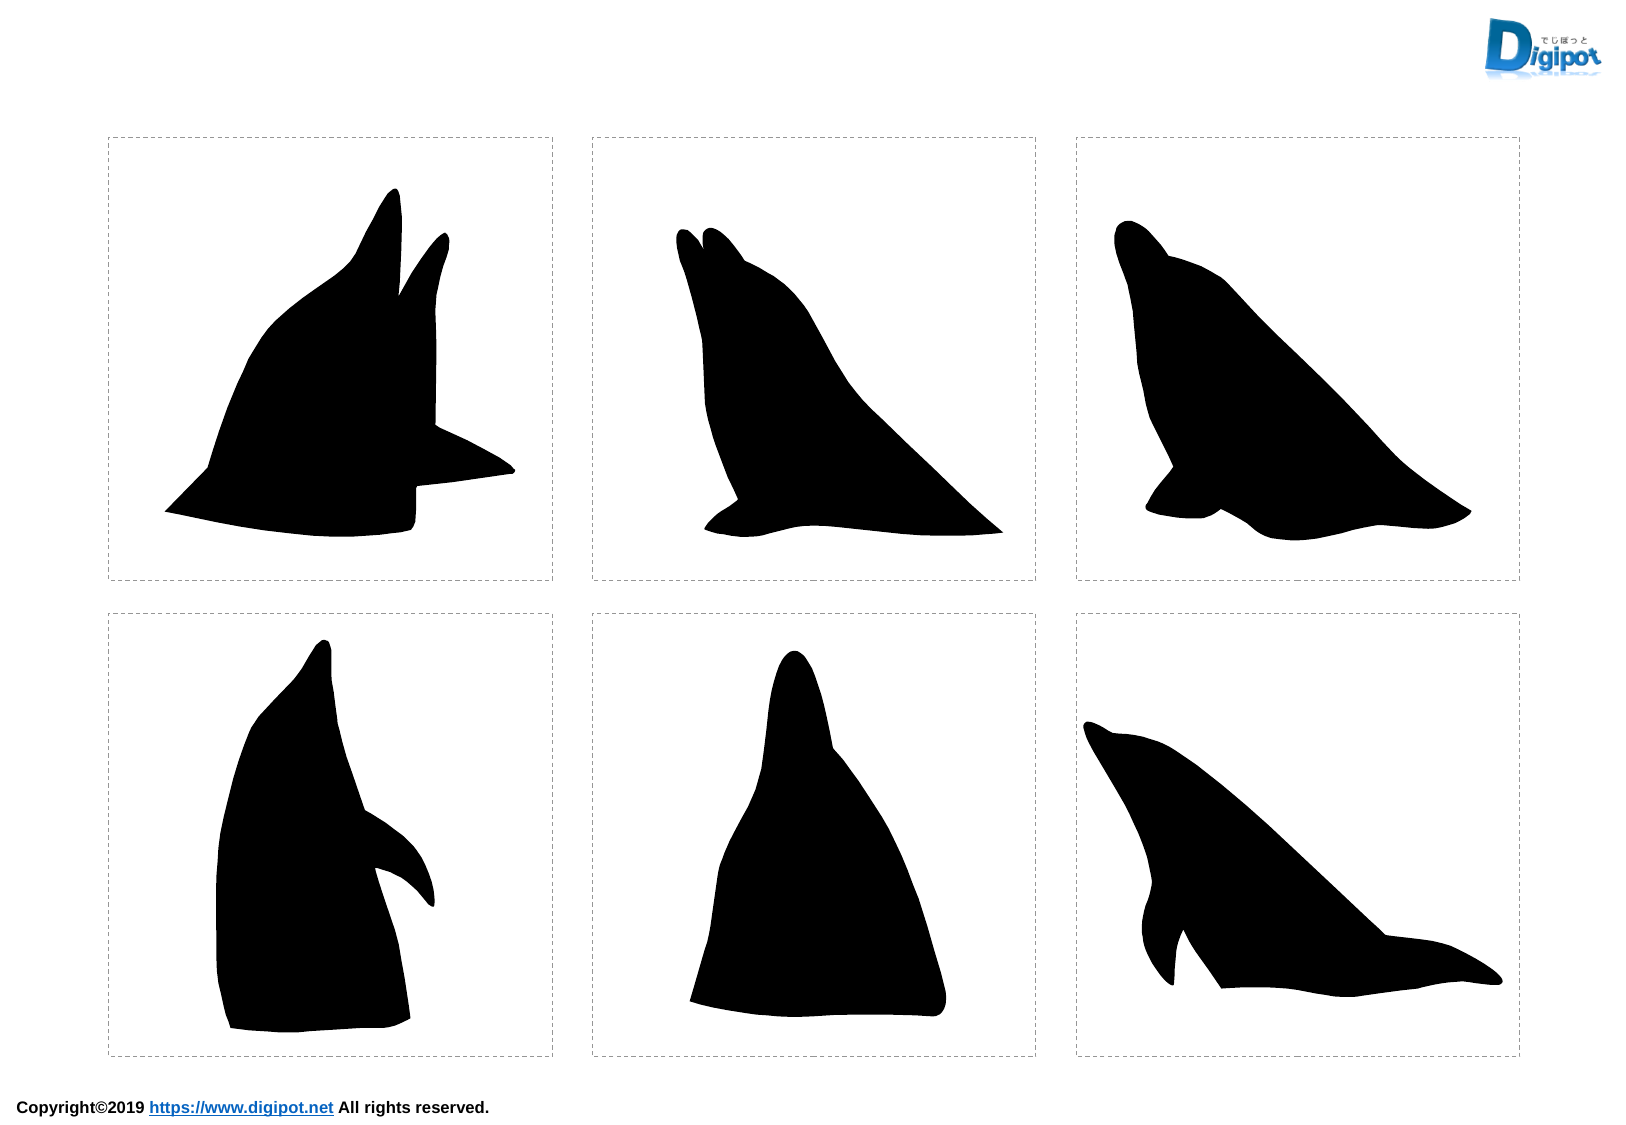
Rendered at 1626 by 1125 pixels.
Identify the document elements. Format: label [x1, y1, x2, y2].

picture [1485, 18, 1602, 82]
text_box [1083, 721, 1503, 997]
text_box [689, 650, 947, 1017]
text_box [216, 639, 435, 1033]
text_box [676, 227, 1004, 537]
text_box [1114, 220, 1472, 541]
text_box [164, 188, 516, 537]
